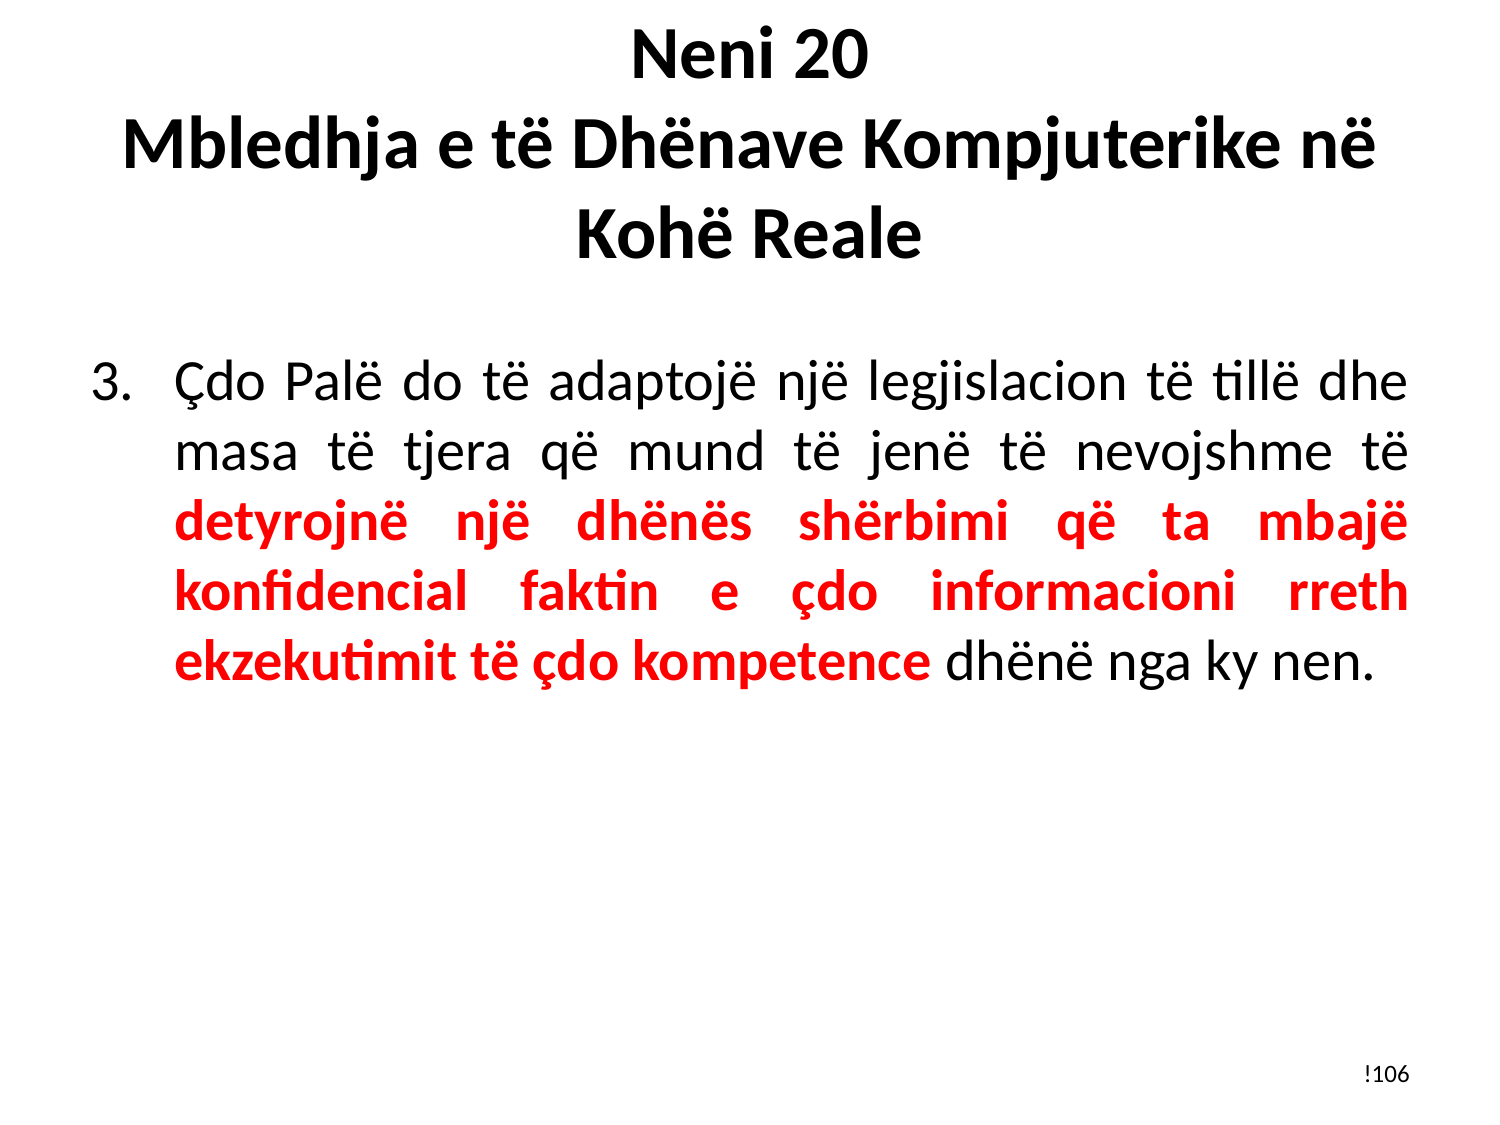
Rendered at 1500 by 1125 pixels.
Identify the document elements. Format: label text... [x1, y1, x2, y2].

slide_number !106 [1074, 1042, 1425, 1103]
list Çdo Palë do të adaptojë një legjislacion të tillë dhe masa të tjera që mund të jenë të nevojshme të detyrojnë një dhënës shërbimi që ta mbajë konfidencial faktin e çdo informacioni rreth ekzekutimit të çdo kompetence dhënë nga ky nen. [74, 334, 1426, 1006]
title Neni 20 Mbledhja e të Dhënave Kompjuterike në Kohë Reale [74, 44, 1426, 233]
